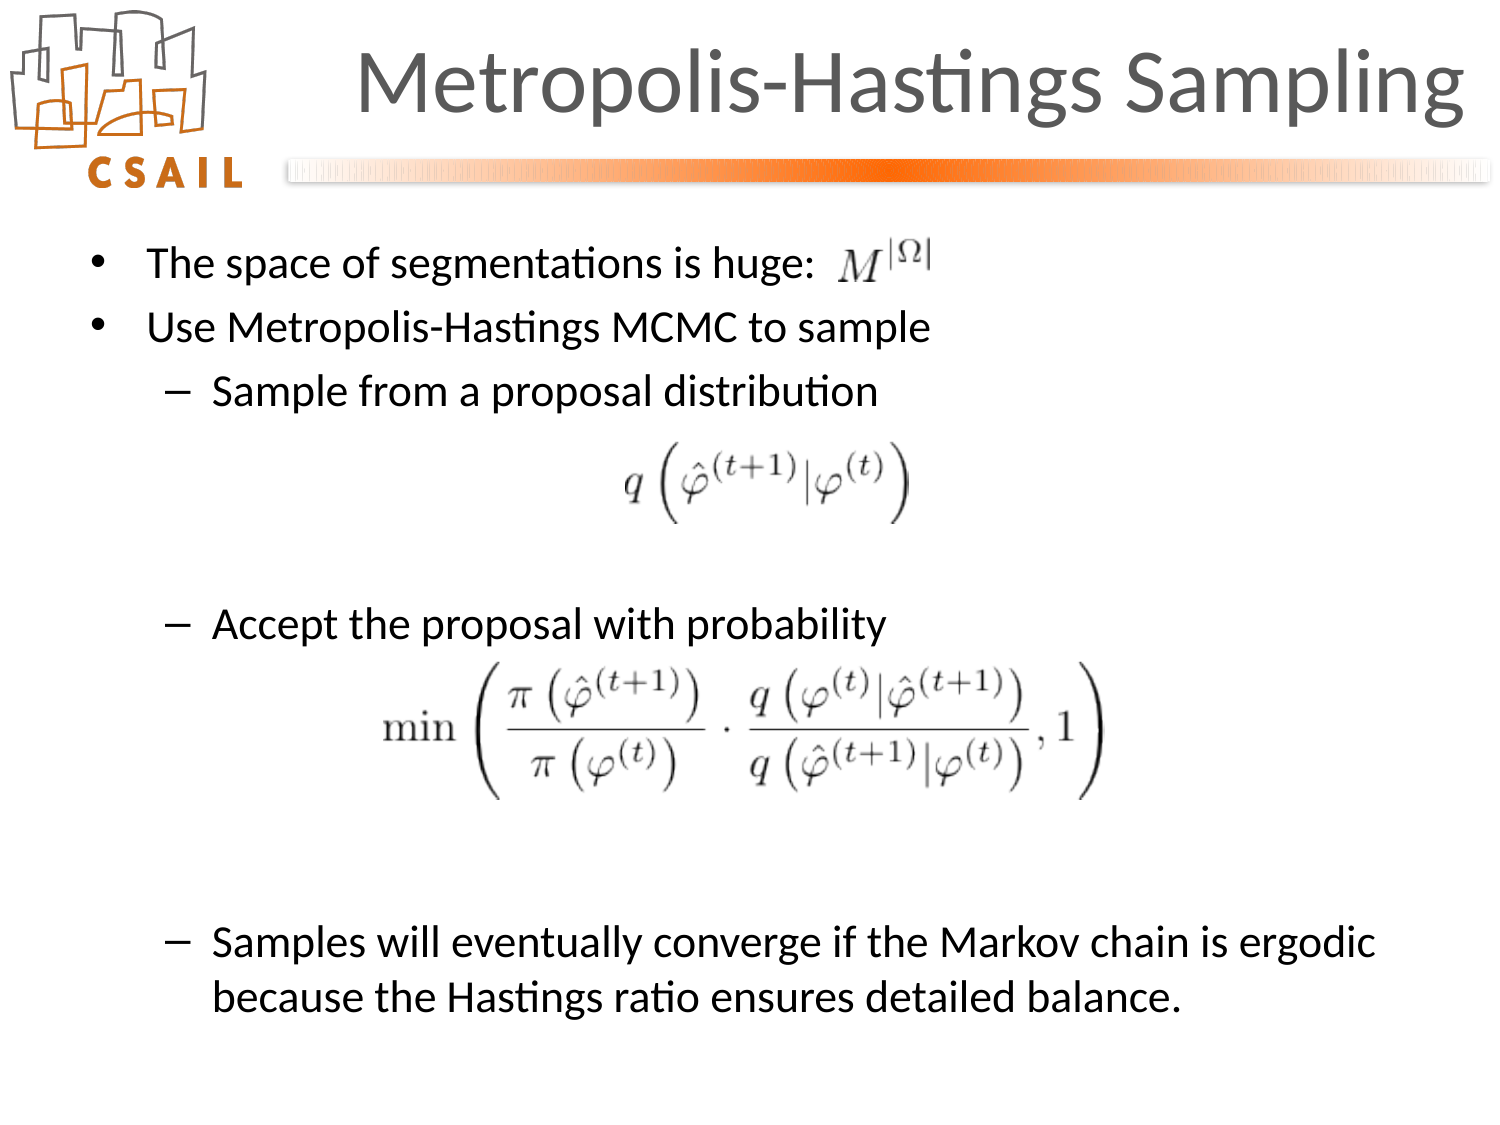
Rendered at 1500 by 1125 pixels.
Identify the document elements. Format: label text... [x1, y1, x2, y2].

picture [837, 235, 931, 282]
picture [625, 440, 910, 525]
picture [10, 10, 242, 188]
picture [383, 659, 1105, 801]
list The space of segmentations is huge: Use Metropolis-Hastings MCMC to sample Sample from a proposal distribution Accept the proposal with probability Samples will eventually converge if the Markov chain is ergodic because the Hastings ratio ensures detailed balance. [75, 225, 1425, 1005]
title Metropolis-Hastings Sampling [208, 4, 1483, 147]
